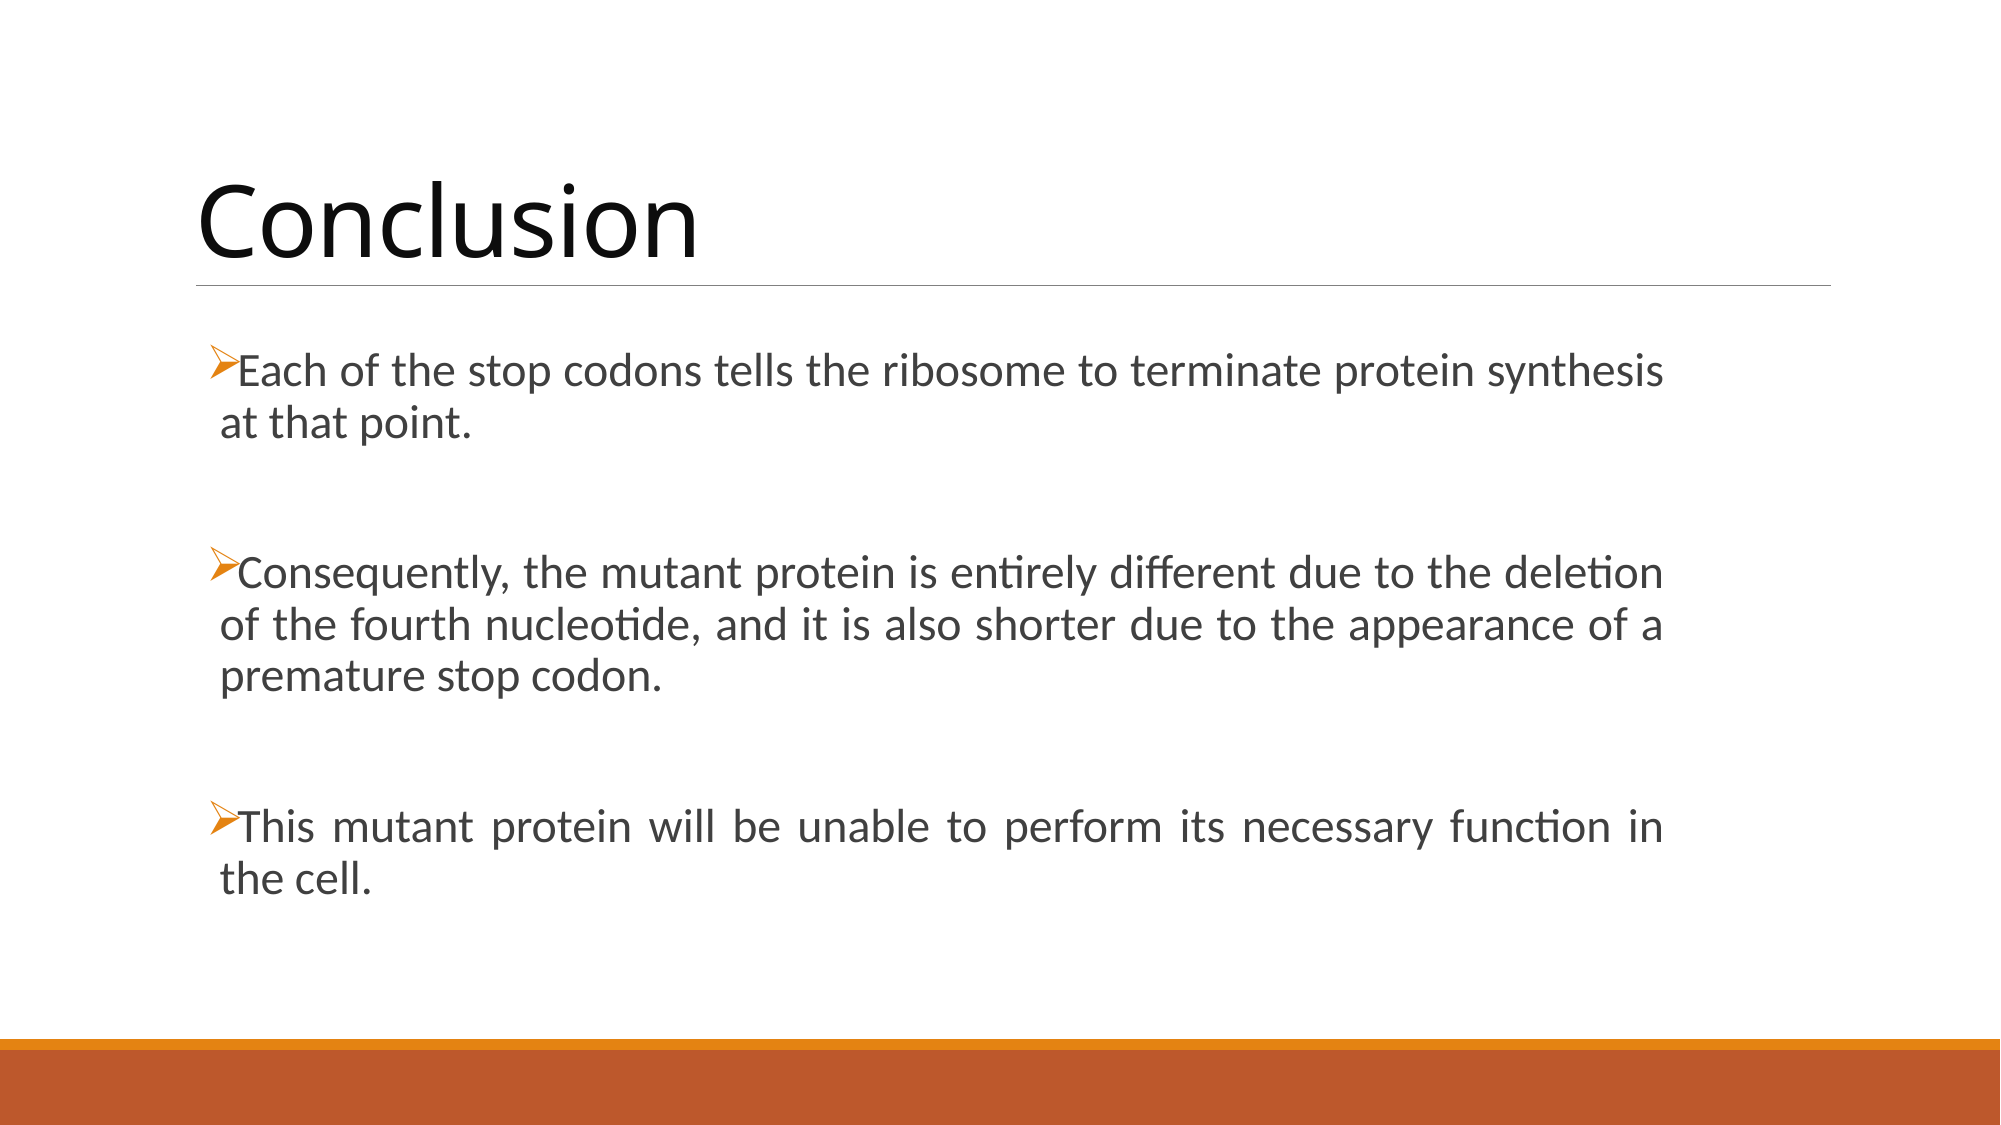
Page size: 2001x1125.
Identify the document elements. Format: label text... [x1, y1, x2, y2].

title Conclusion [180, 47, 1830, 285]
list Each of the stop codons tells the ribosome to terminate protein synthesis at that point. Consequently, the mutant protein is entirely different due to the deletion of the fourth nucleotide, and it is also shorter due to the appearance of a premature stop codon. This mutant protein will be unable to perform its necessary function in the cell. [206, 338, 1666, 917]
